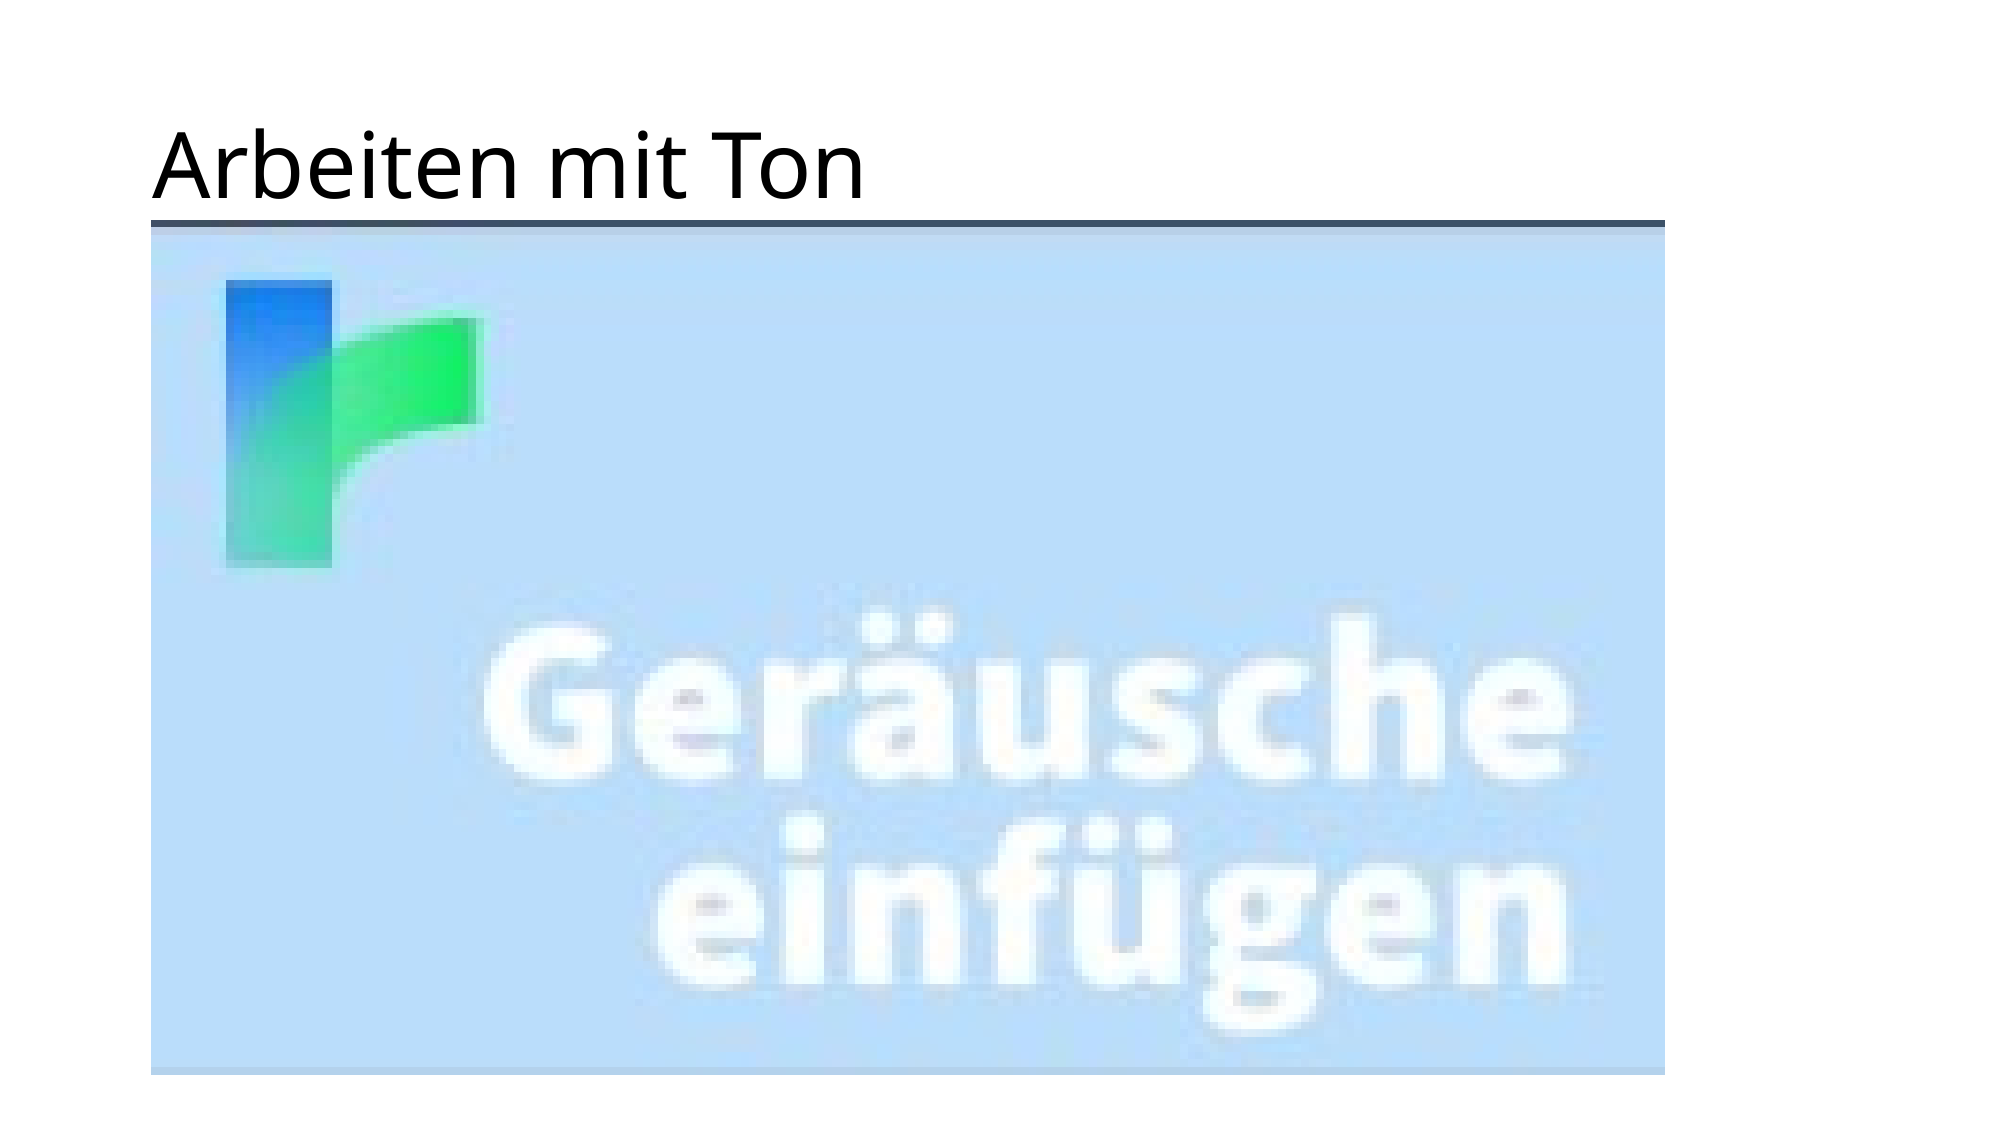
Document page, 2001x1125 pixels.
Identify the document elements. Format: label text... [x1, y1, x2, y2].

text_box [150, 220, 1666, 1076]
title Arbeiten mit Ton [137, 59, 1863, 278]
